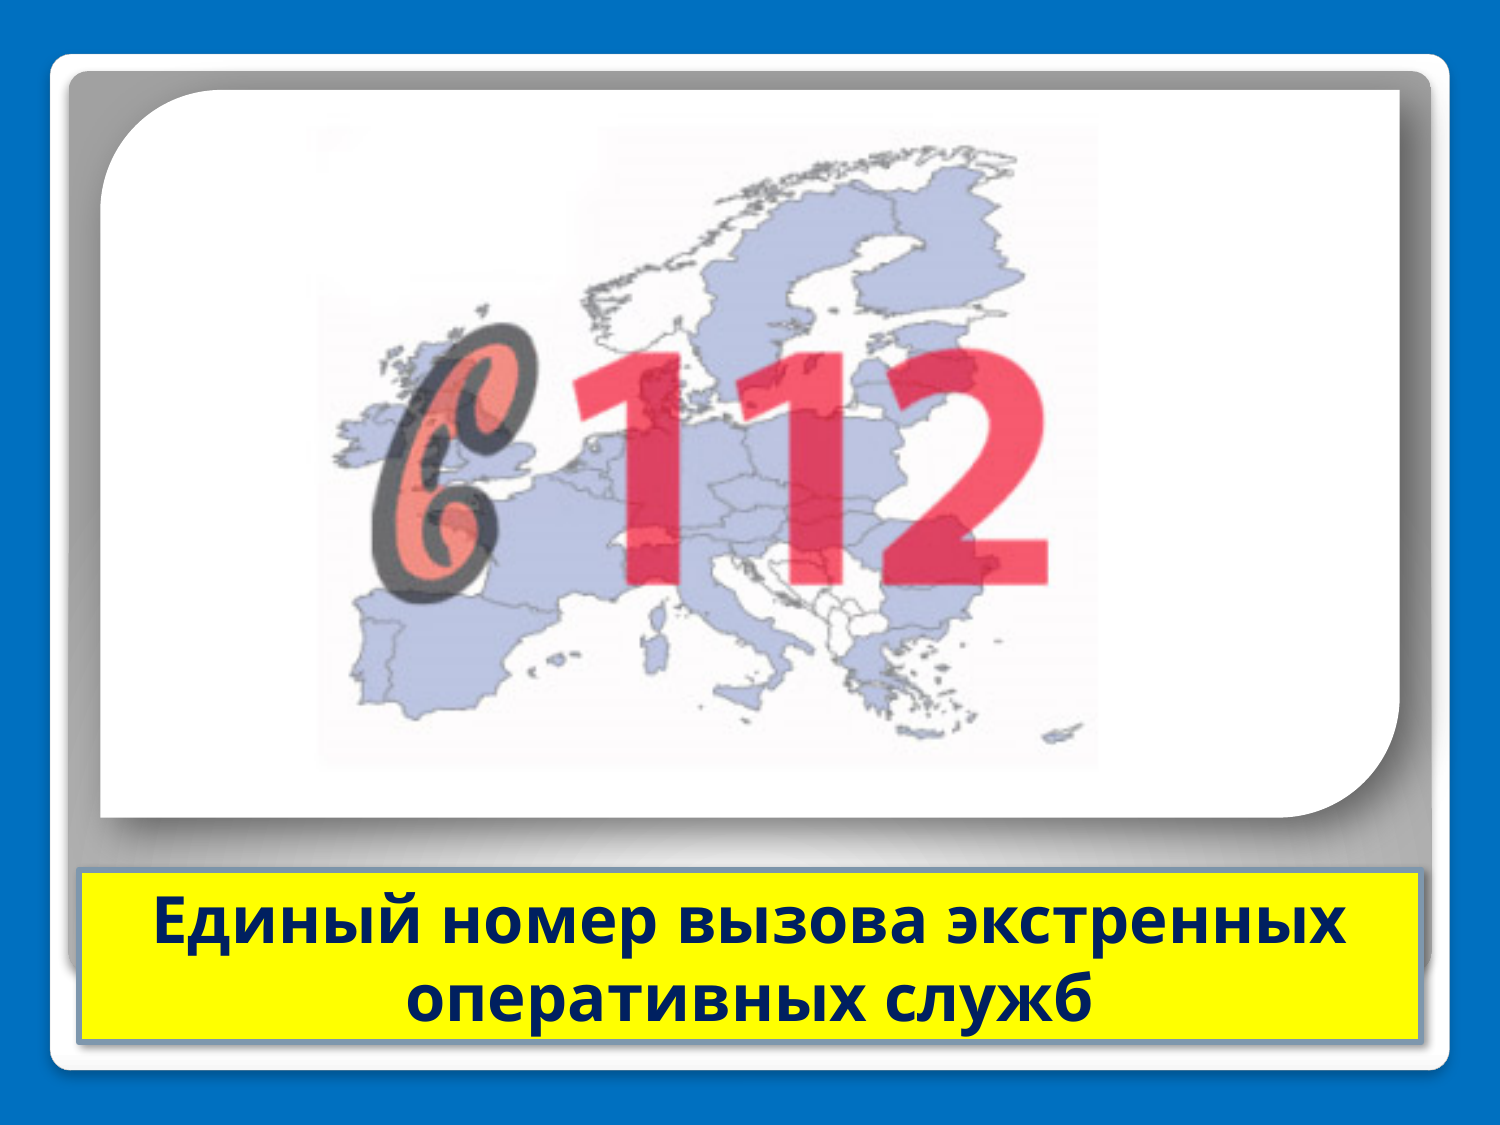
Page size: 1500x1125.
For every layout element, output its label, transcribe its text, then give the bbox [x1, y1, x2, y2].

title Единый номер вызова экстренных оперативных служб [75, 866, 1425, 1046]
picture [100, 89, 1400, 818]
